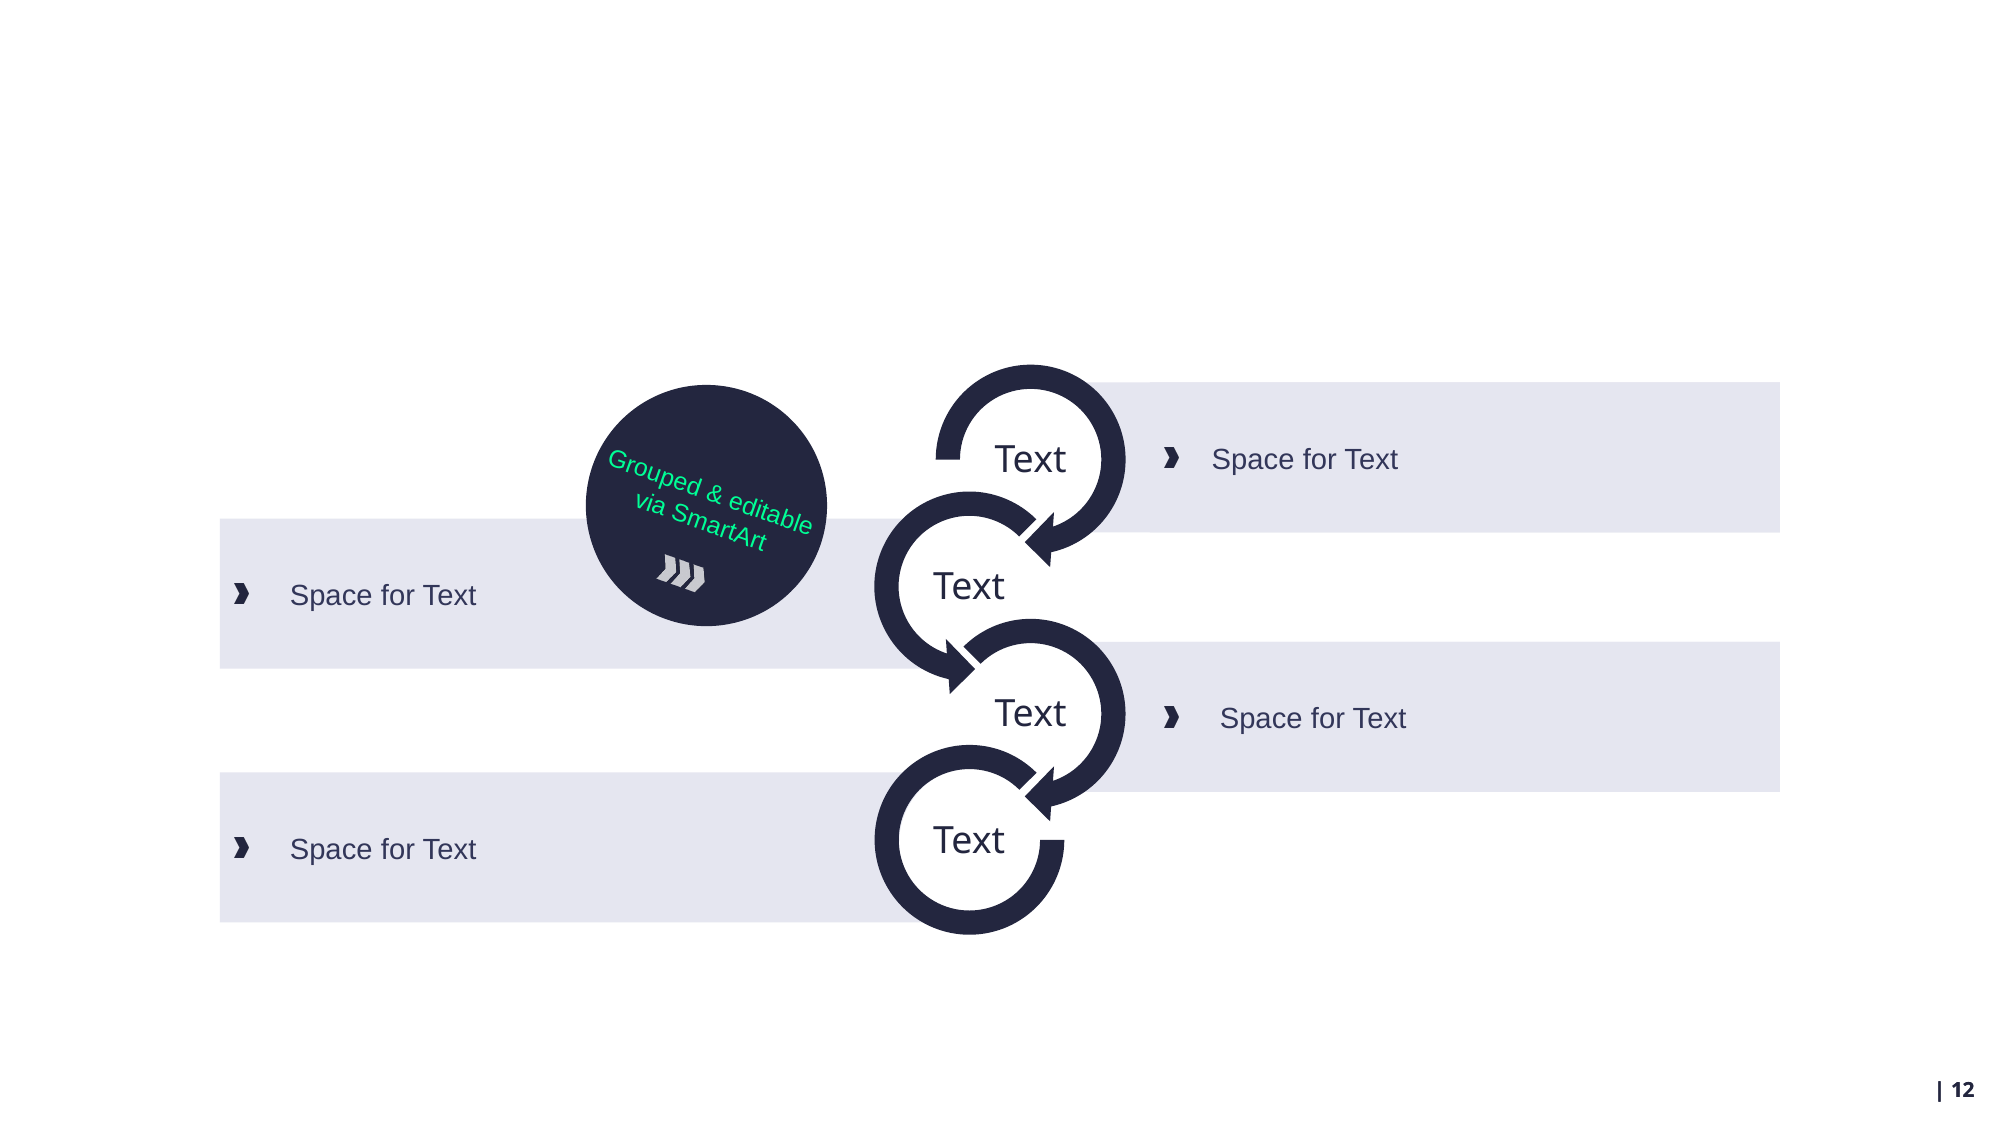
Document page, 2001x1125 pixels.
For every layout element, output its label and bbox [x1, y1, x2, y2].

text_box [219, 348, 1781, 936]
text_box [578, 384, 835, 627]
